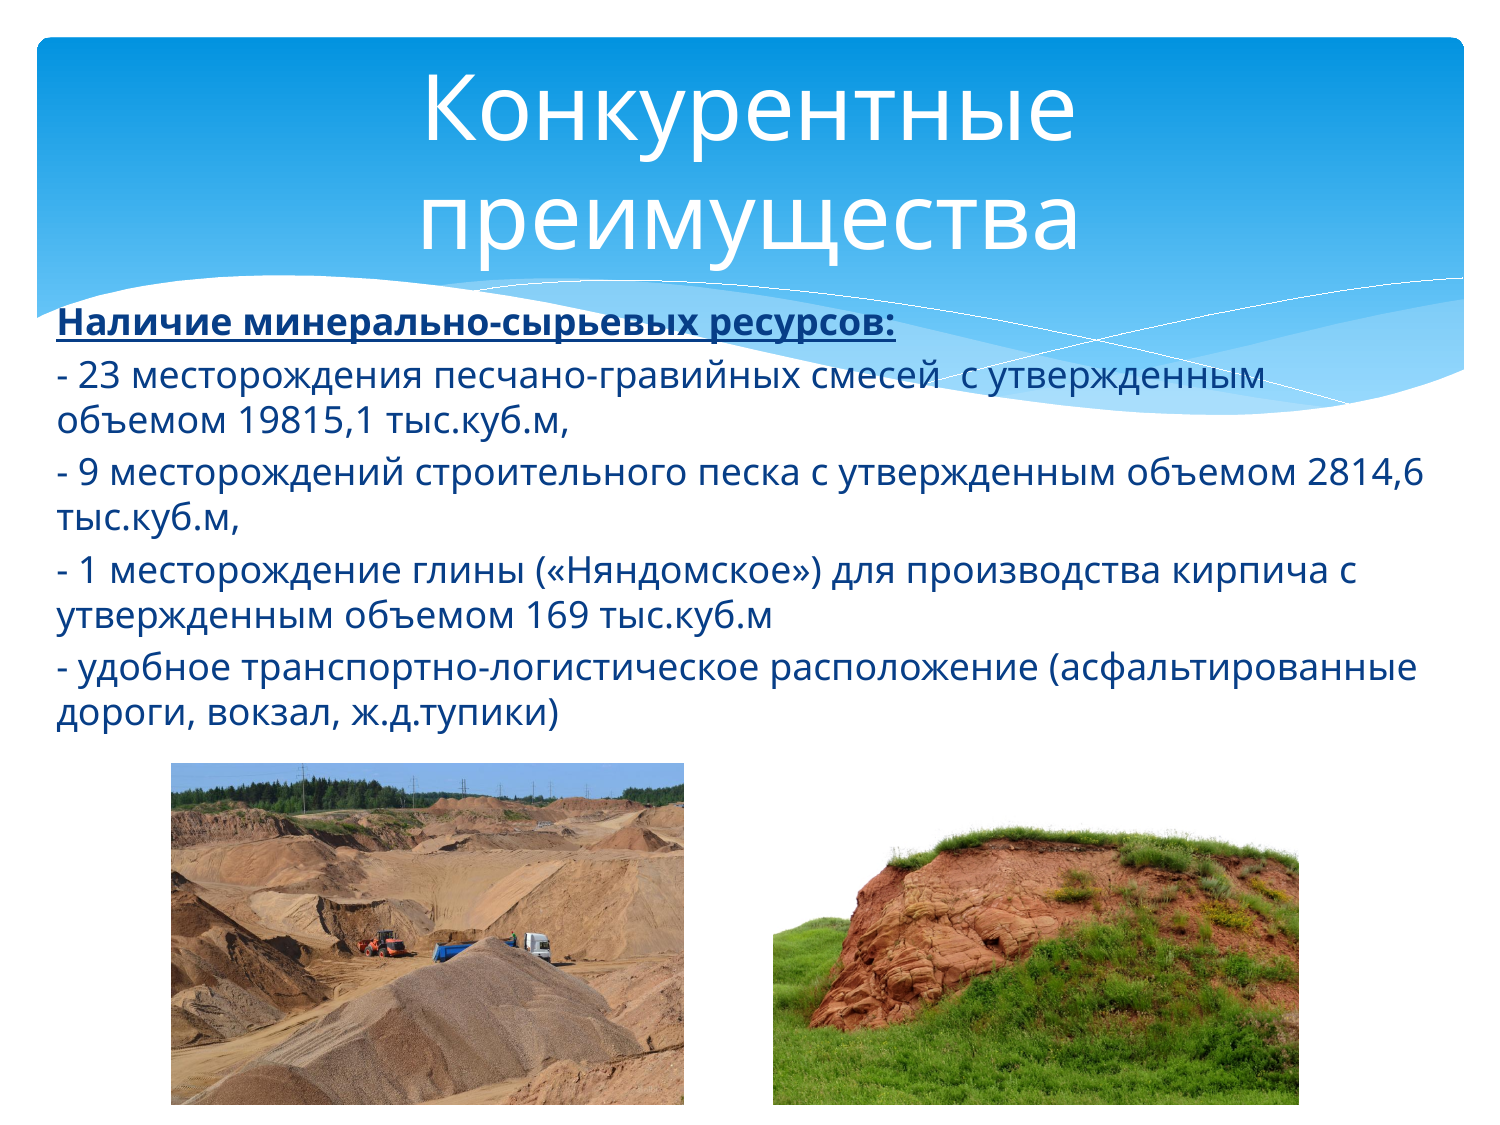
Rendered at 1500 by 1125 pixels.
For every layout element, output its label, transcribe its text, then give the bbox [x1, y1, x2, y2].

picture [170, 763, 684, 1106]
title Конкурентные преимущества [75, 55, 1425, 261]
picture [773, 757, 1299, 1105]
list Наличие минерально-сырьевых ресурсов: - 23 месторождения песчано-гравийных смесей с утвержденным объемом 19815,1 тыс.куб.м, - 9 месторождений строительного песка с утвержденным объемом 2814,6 тыс.куб.м, - 1 месторождение глины («Няндомское») для производства кирпича с утвержденным объемом 169 тыс.куб.м - удобное транспортно-логистическое расположение (асфальтированные дороги, вокзал, ж.д.тупики) [41, 290, 1447, 882]
